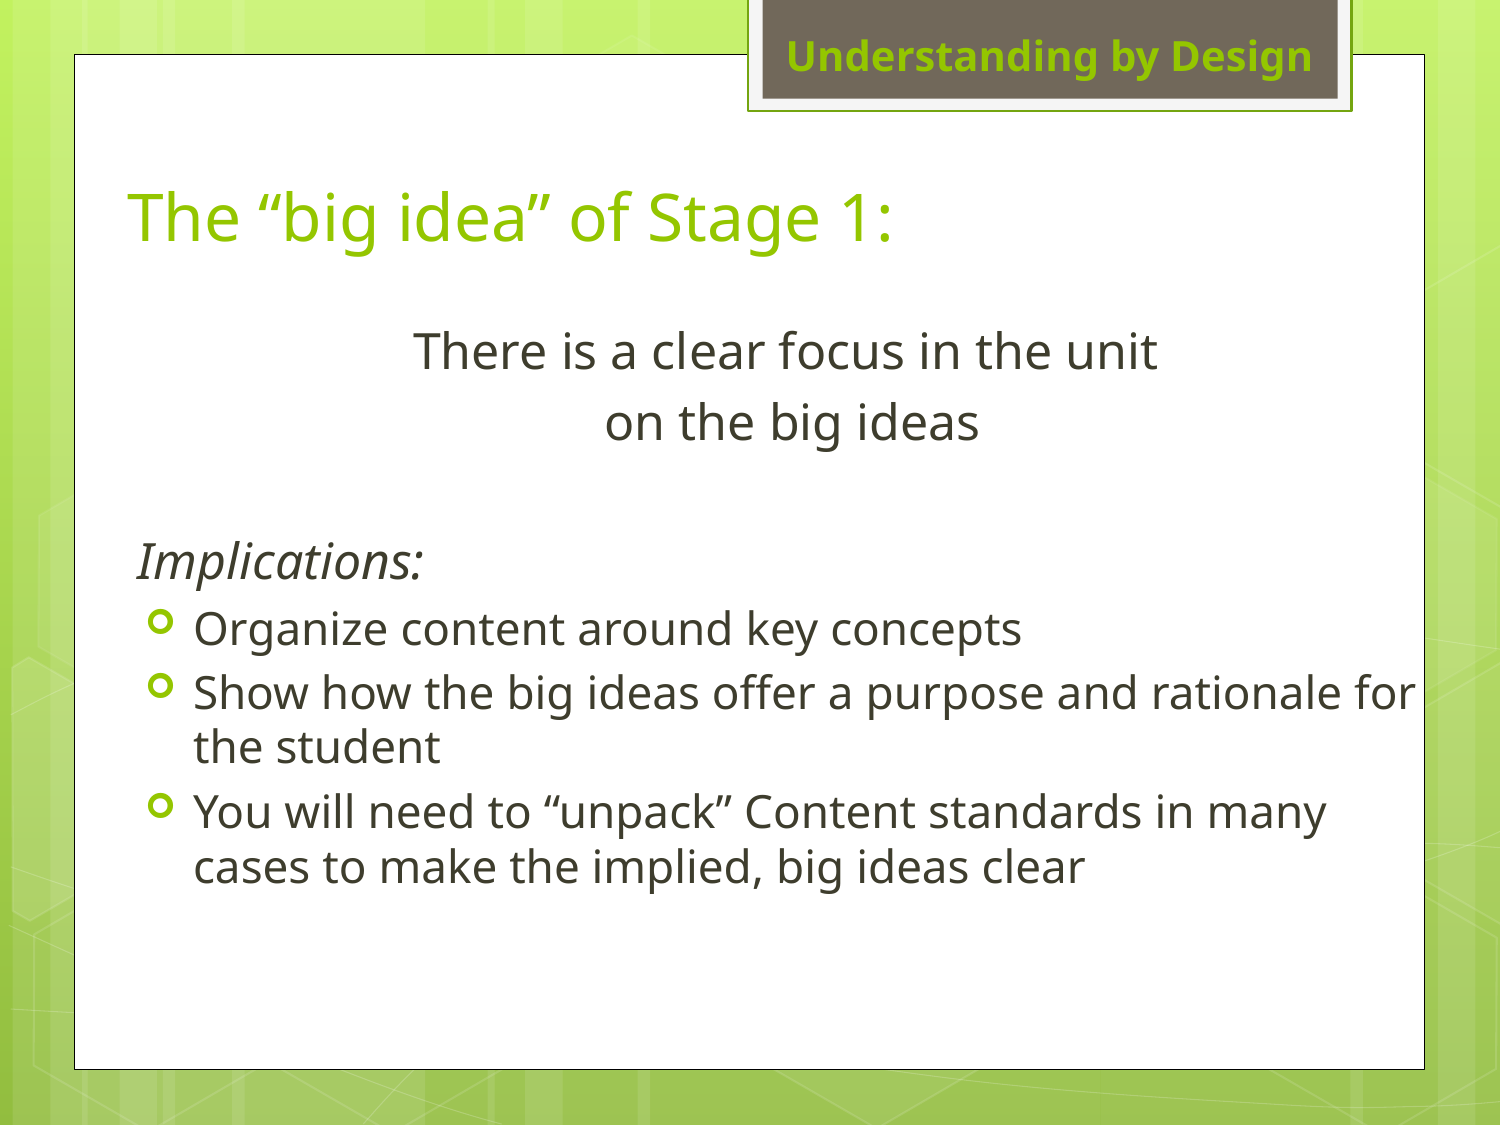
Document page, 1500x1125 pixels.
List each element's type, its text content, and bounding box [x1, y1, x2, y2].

title The “big idea” of Stage 1: [112, 168, 1425, 263]
list There is a clear focus in the unit on the big ideas Implications: Organize content around key concepts Show how the big ideas offer a purpose and rationale for the student You will need to “unpack” Content standards in many cases to make the implied, big ideas clear [111, 312, 1463, 963]
